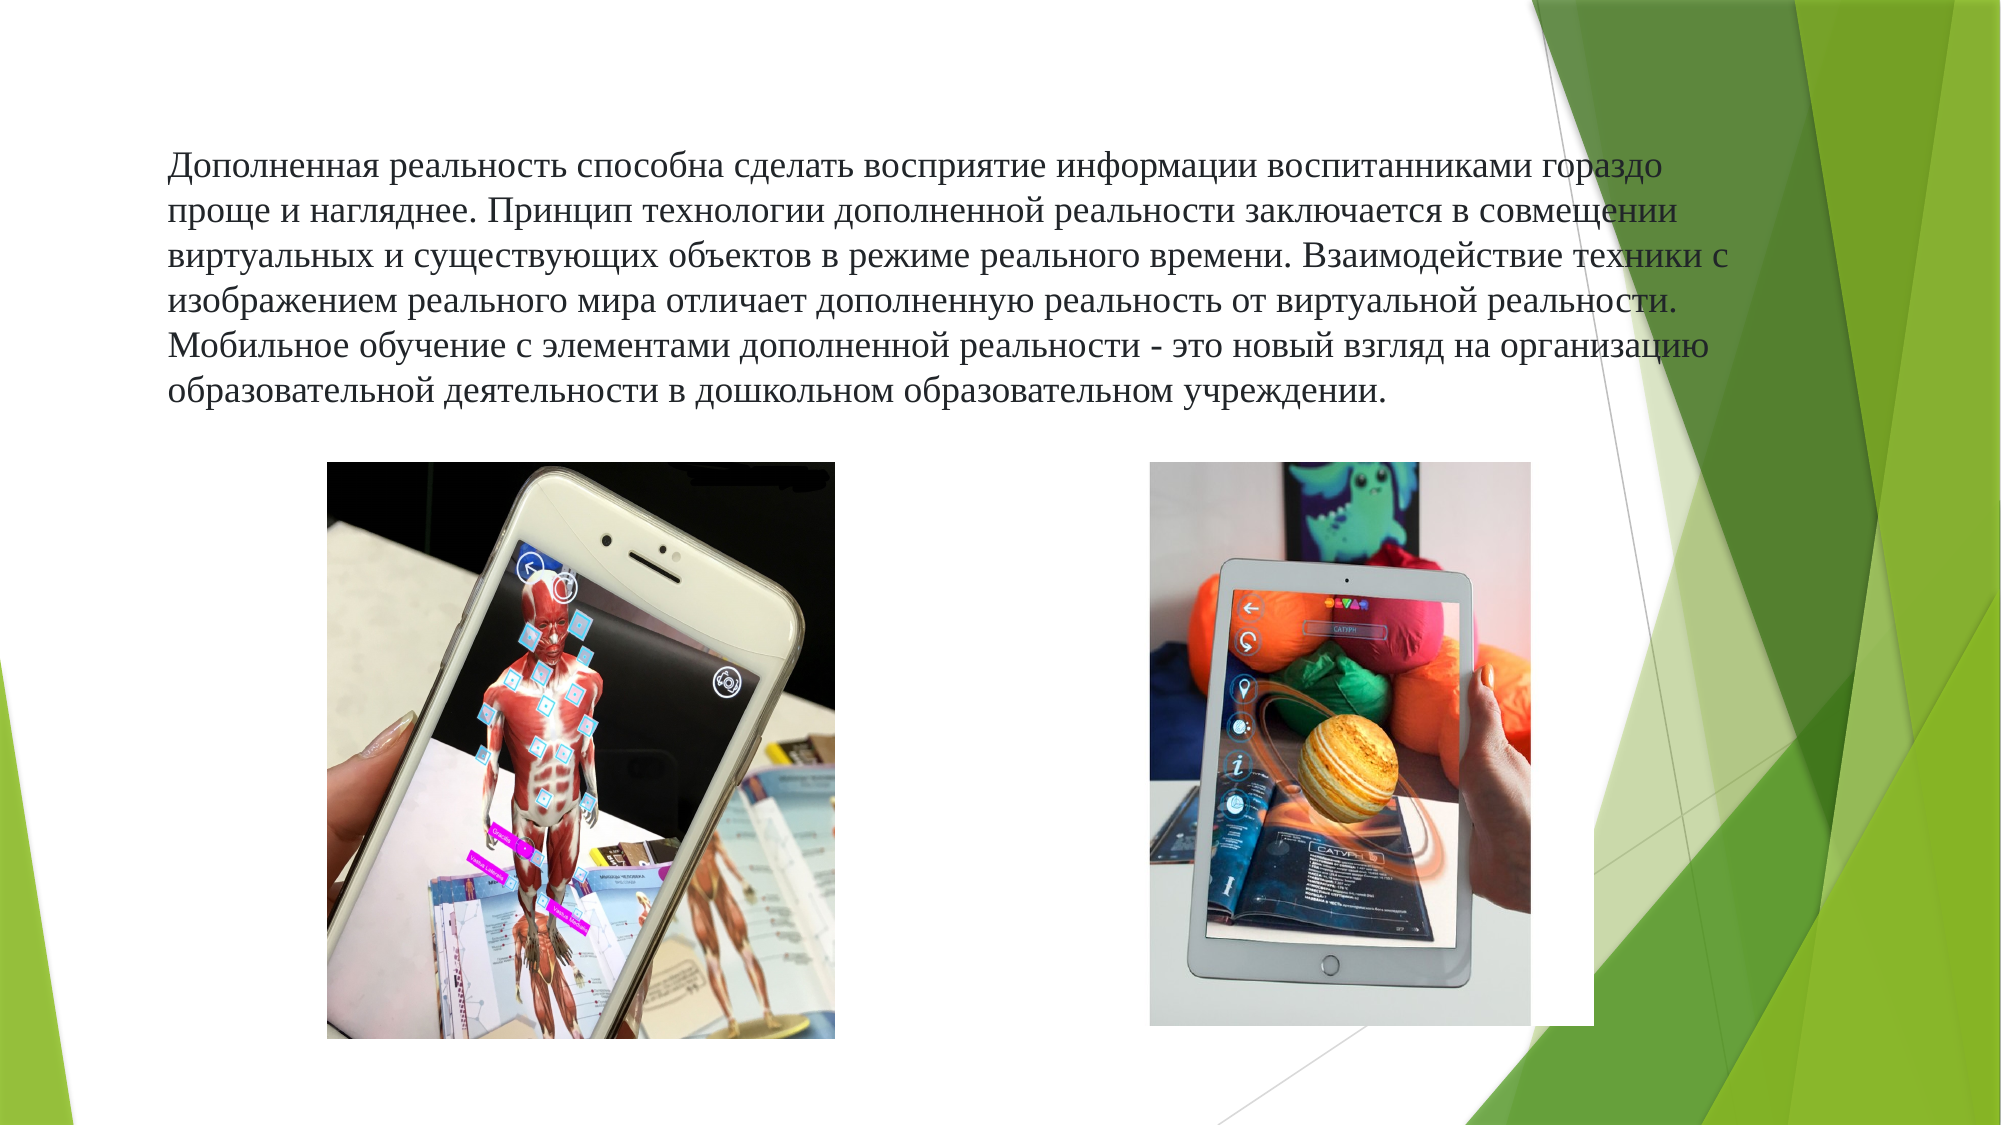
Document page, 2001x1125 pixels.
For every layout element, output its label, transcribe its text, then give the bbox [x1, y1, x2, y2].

picture [327, 461, 836, 1040]
picture [1086, 461, 1595, 1026]
text_box Дополненная реальность способна сделать восприятие информации воспитанниками гораздо проще и нагляднее. Принцип технологии дополненной реальности заключается в совмещении виртуальных и существующих объектов в режиме реального времени. Взаимодействие техники с изображением реального мира отличает дополненную реальность от виртуальной реальности. Мобильное обучение с элементами дополненной реальности - это новый взгляд на организацию образовательной деятельности в дошкольном образовательном учреждении. [152, 132, 1762, 417]
